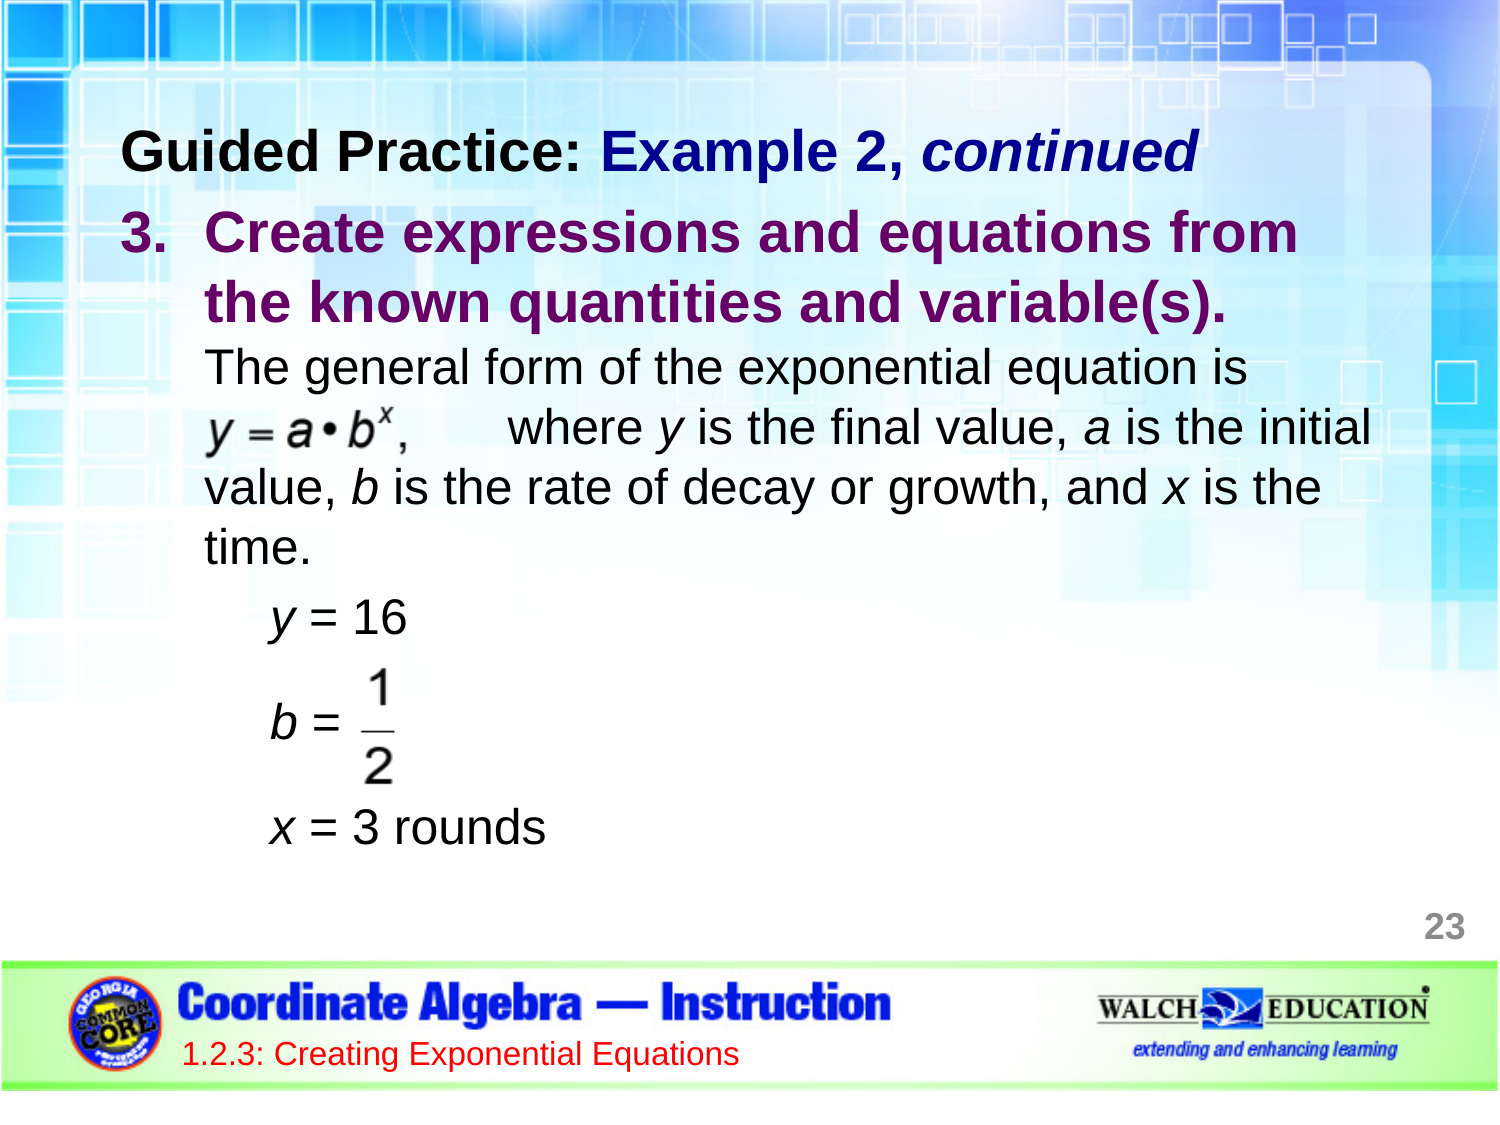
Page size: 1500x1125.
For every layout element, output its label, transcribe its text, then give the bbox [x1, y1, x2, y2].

slide_number 23 [1361, 901, 1481, 949]
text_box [358, 654, 397, 786]
subtitle Guided Practice: Example 2, continued Create expressions and equations from the known quantities and variable(s). The general form of the exponential equation is where y is the final value, a is the initial value, b is the rate of decay or growth, and x is the time. y = 16 b = x = 3 rounds [105, 105, 1394, 925]
list 1.2.3: Creating Exponential Equations [166, 1024, 1074, 1069]
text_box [202, 390, 407, 461]
picture [1, 0, 1500, 1091]
